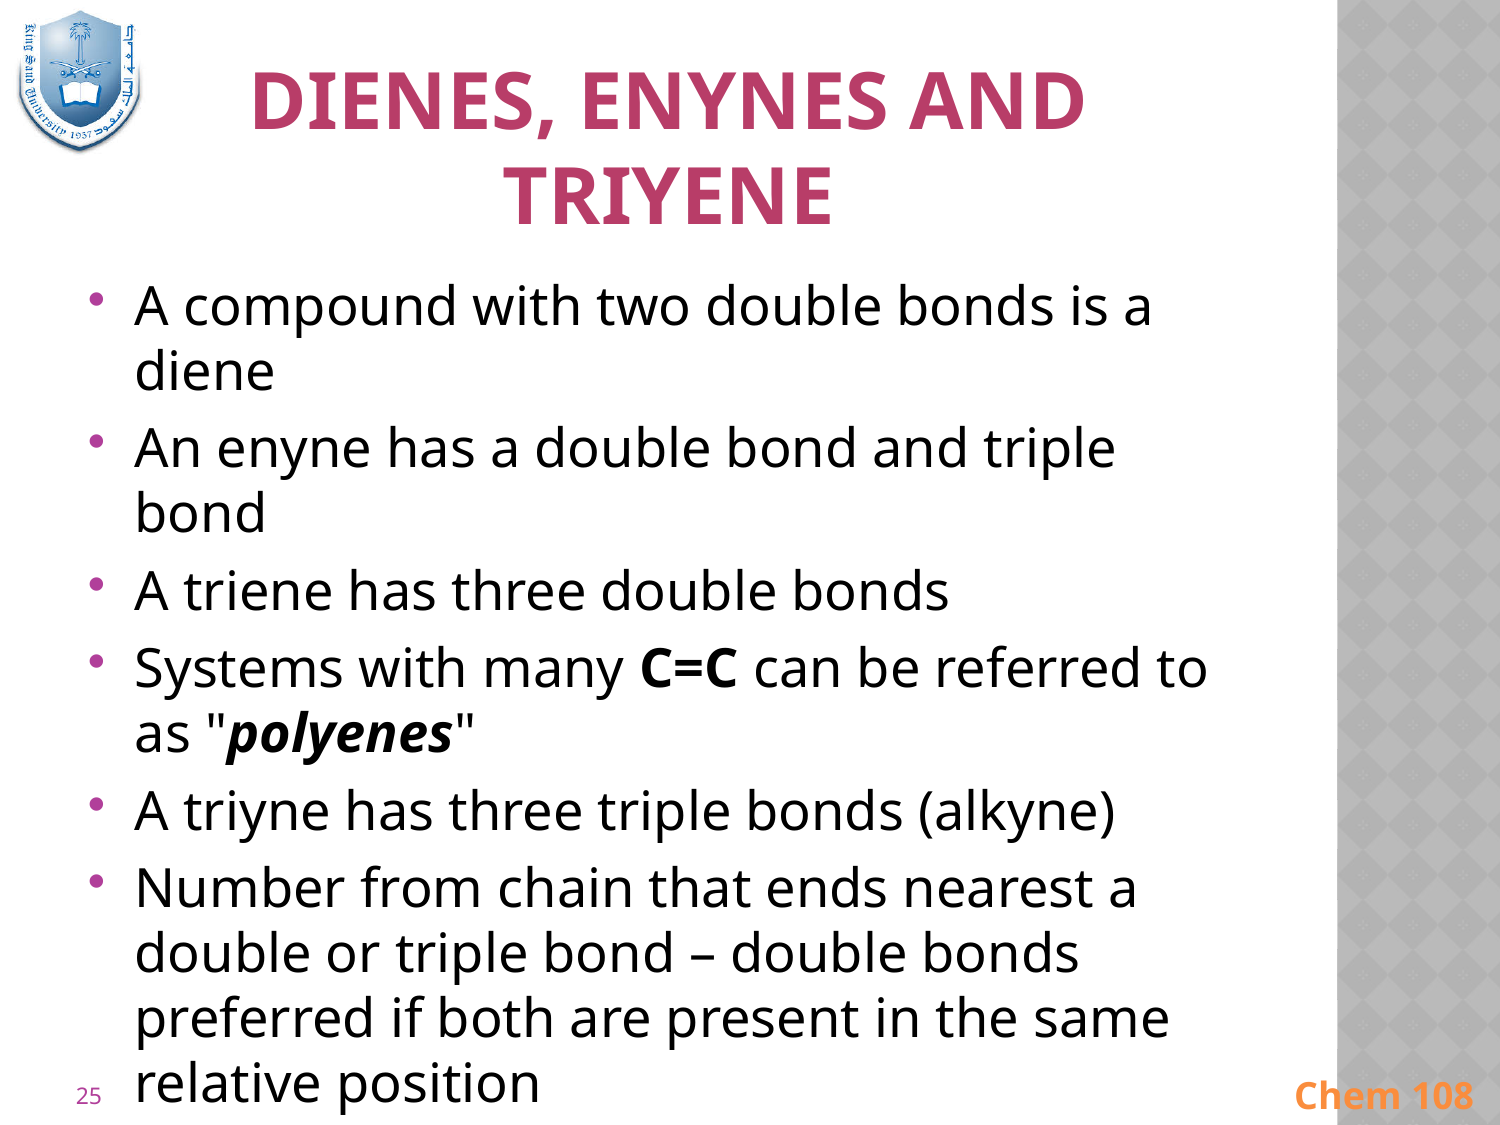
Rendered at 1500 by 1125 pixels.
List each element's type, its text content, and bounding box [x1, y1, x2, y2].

list A compound with two double bonds is a diene An enyne has a double bond and triple bond A triene has three double bonds Systems with many C=C can be referred to as "polyenes" A triyne has three triple bonds (alkyne) Number from chain that ends nearest a double or triple bond – double bonds preferred if both are present in the same relative position [75, 264, 1263, 1059]
slide_number 25 [5, 1075, 103, 1113]
picture [0, 0, 159, 160]
text_box 108 Chem [1279, 1064, 1489, 1125]
title Dienes, Enynes and Triyene [75, 52, 1263, 240]
